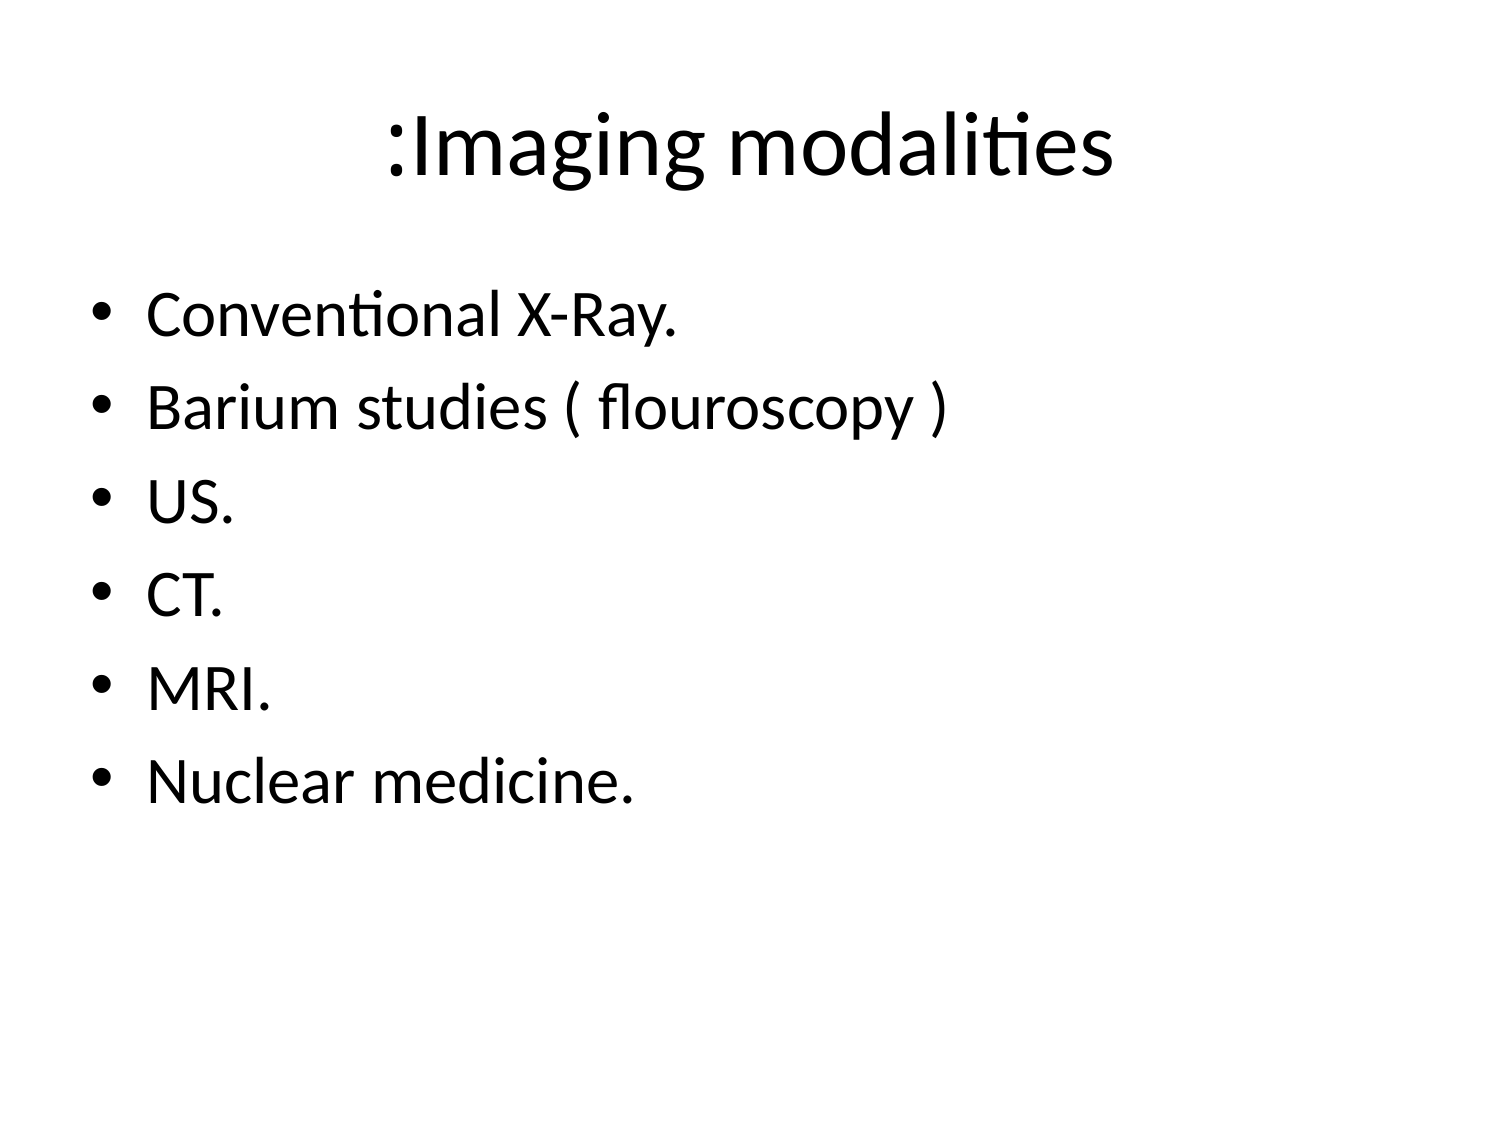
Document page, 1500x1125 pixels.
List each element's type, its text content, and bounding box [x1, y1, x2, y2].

title Imaging modalities: [75, 45, 1425, 233]
list Conventional X-Ray. Barium studies ( flouroscopy ) US. CT. MRI. Nuclear medicine. [75, 262, 1425, 1005]
